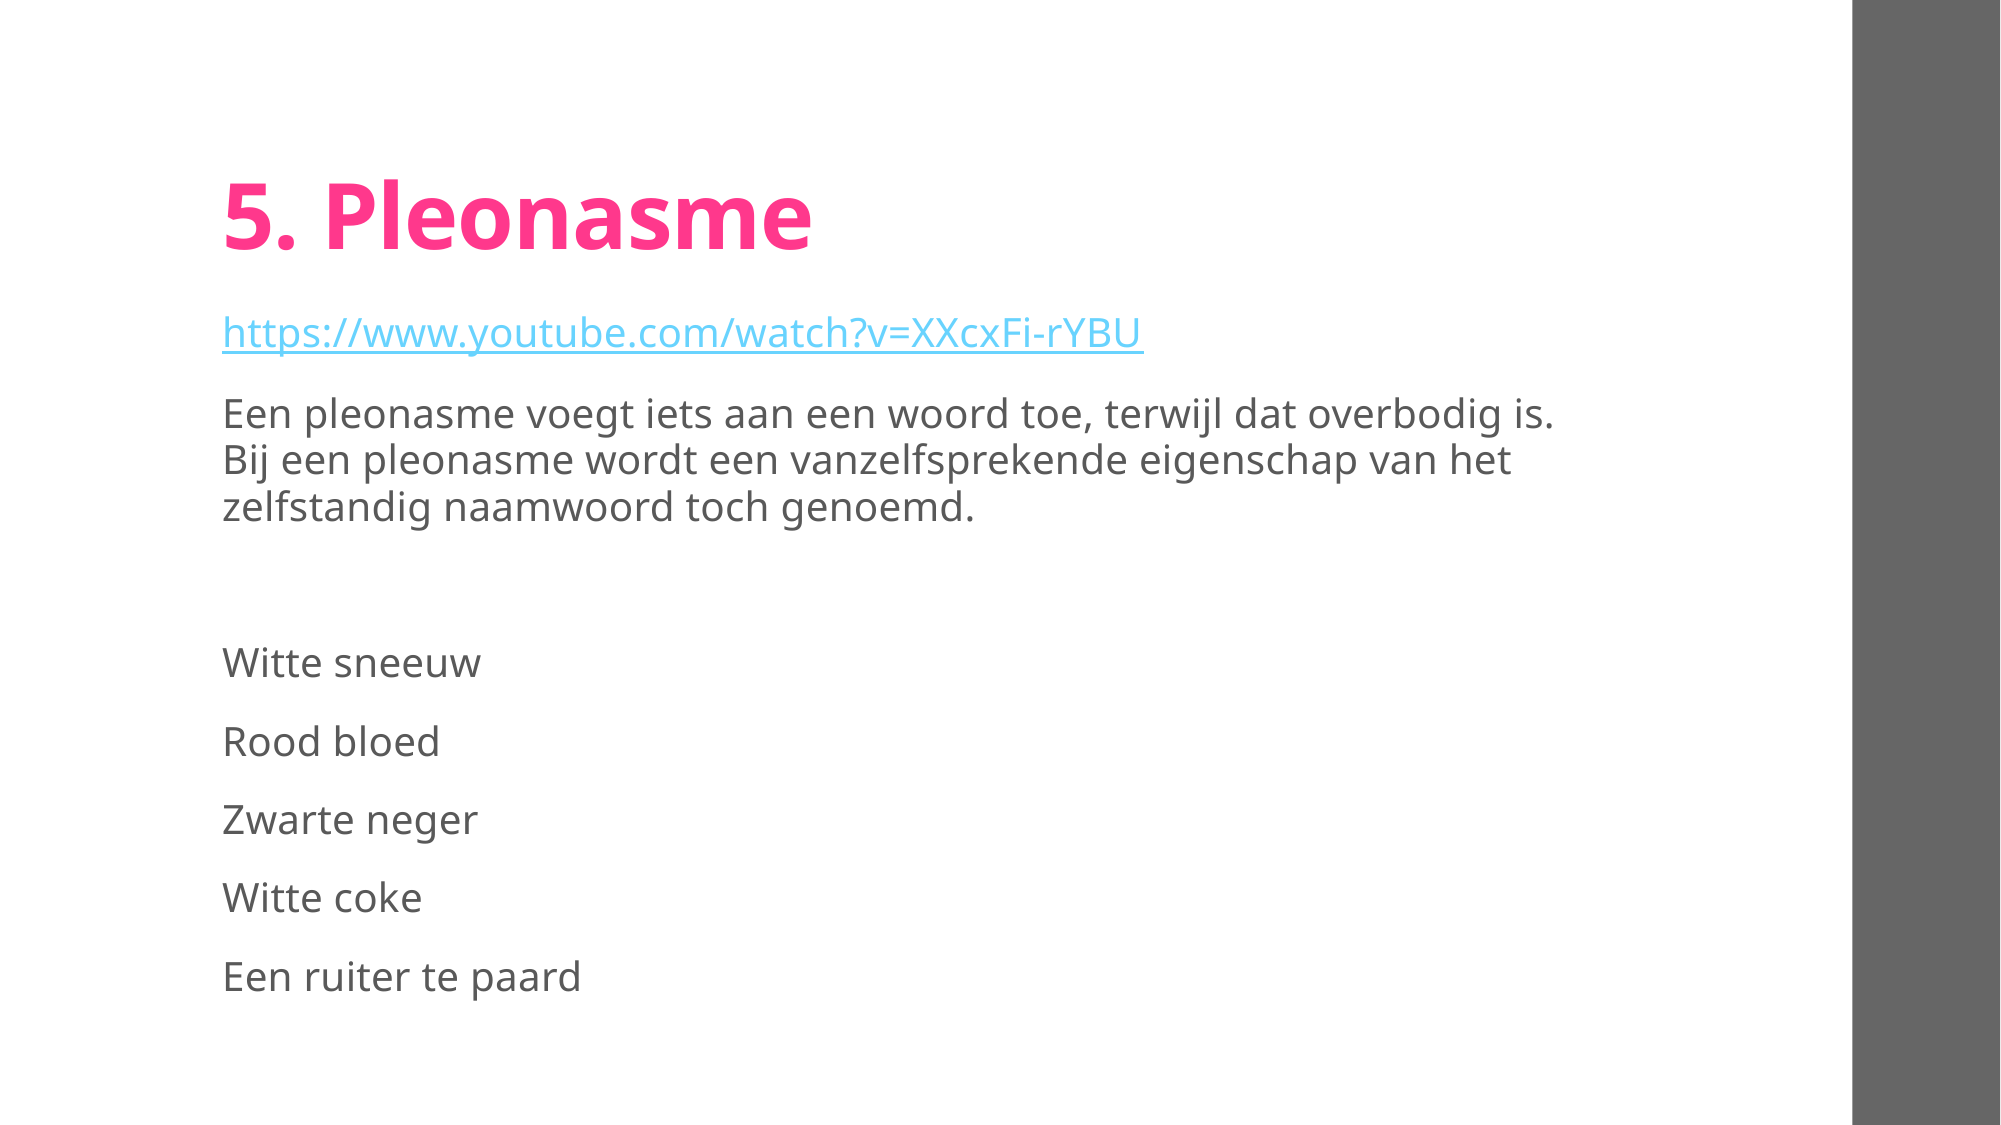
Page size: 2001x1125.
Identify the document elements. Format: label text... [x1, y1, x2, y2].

list https://www.youtube.com/watch?v=XXcxFi-rYBU Een pleonasme voegt iets aan een woord toe, terwijl dat overbodig is. Bij een pleonasme wordt een vanzelfsprekende eigenschap van het zelfstandig naamwoord toch genoemd. Witte sneeuw Rood bloed Zwarte neger Witte coke Een ruiter te paard [206, 299, 1617, 1014]
title 5. Pleonasme [206, 43, 1797, 278]
